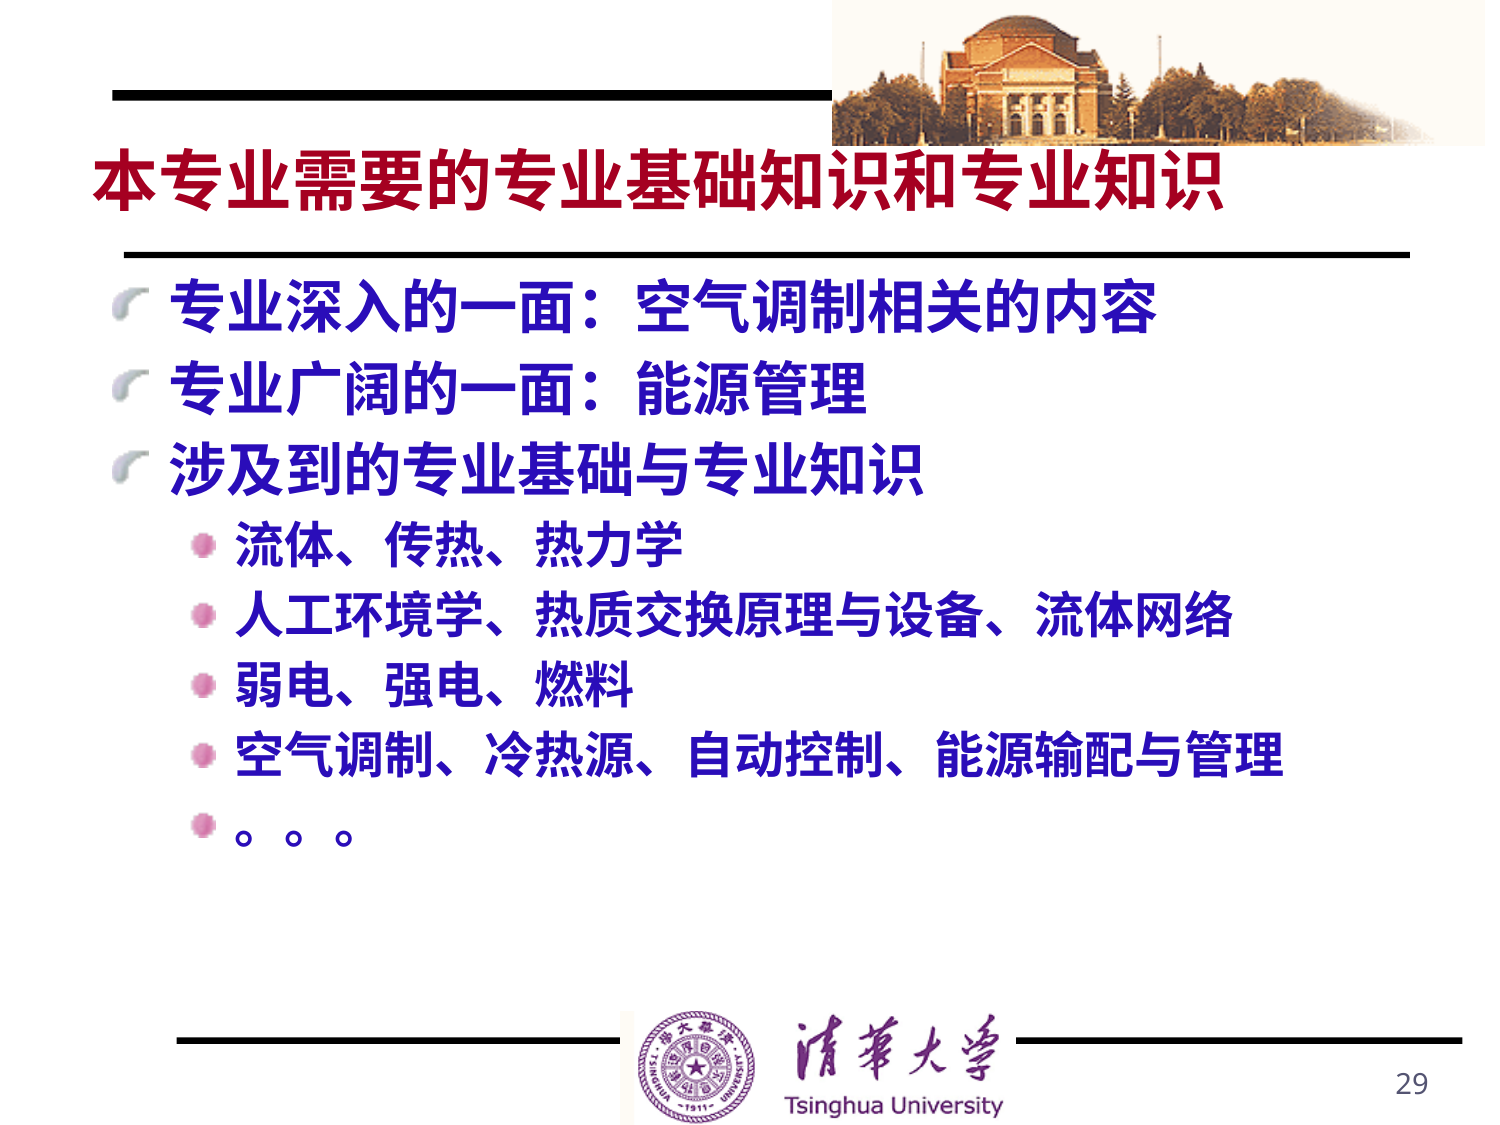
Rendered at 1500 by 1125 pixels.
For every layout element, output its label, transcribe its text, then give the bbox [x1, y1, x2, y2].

list 专业深入的一面：空气调制相关的内容 专业广阔的一面：能源管理 涉及到的专业基础与专业知识 流体、传热、热力学 人工环境学、热质交换原理与设备、流体网络 弱电、强电、燃料 空气调制、冷热源、自动控制、能源输配与管理 。。。 [97, 262, 1427, 1046]
picture [187, 669, 216, 698]
picture [620, 1046, 1016, 1125]
picture [112, 368, 149, 405]
picture [112, 286, 149, 324]
picture [112, 449, 149, 487]
picture [187, 809, 216, 838]
picture [832, 0, 1485, 146]
picture [187, 739, 216, 768]
picture [187, 599, 216, 628]
title 本专业需要的专业基础知识和专业知识 [76, 113, 1428, 245]
picture [187, 529, 216, 558]
